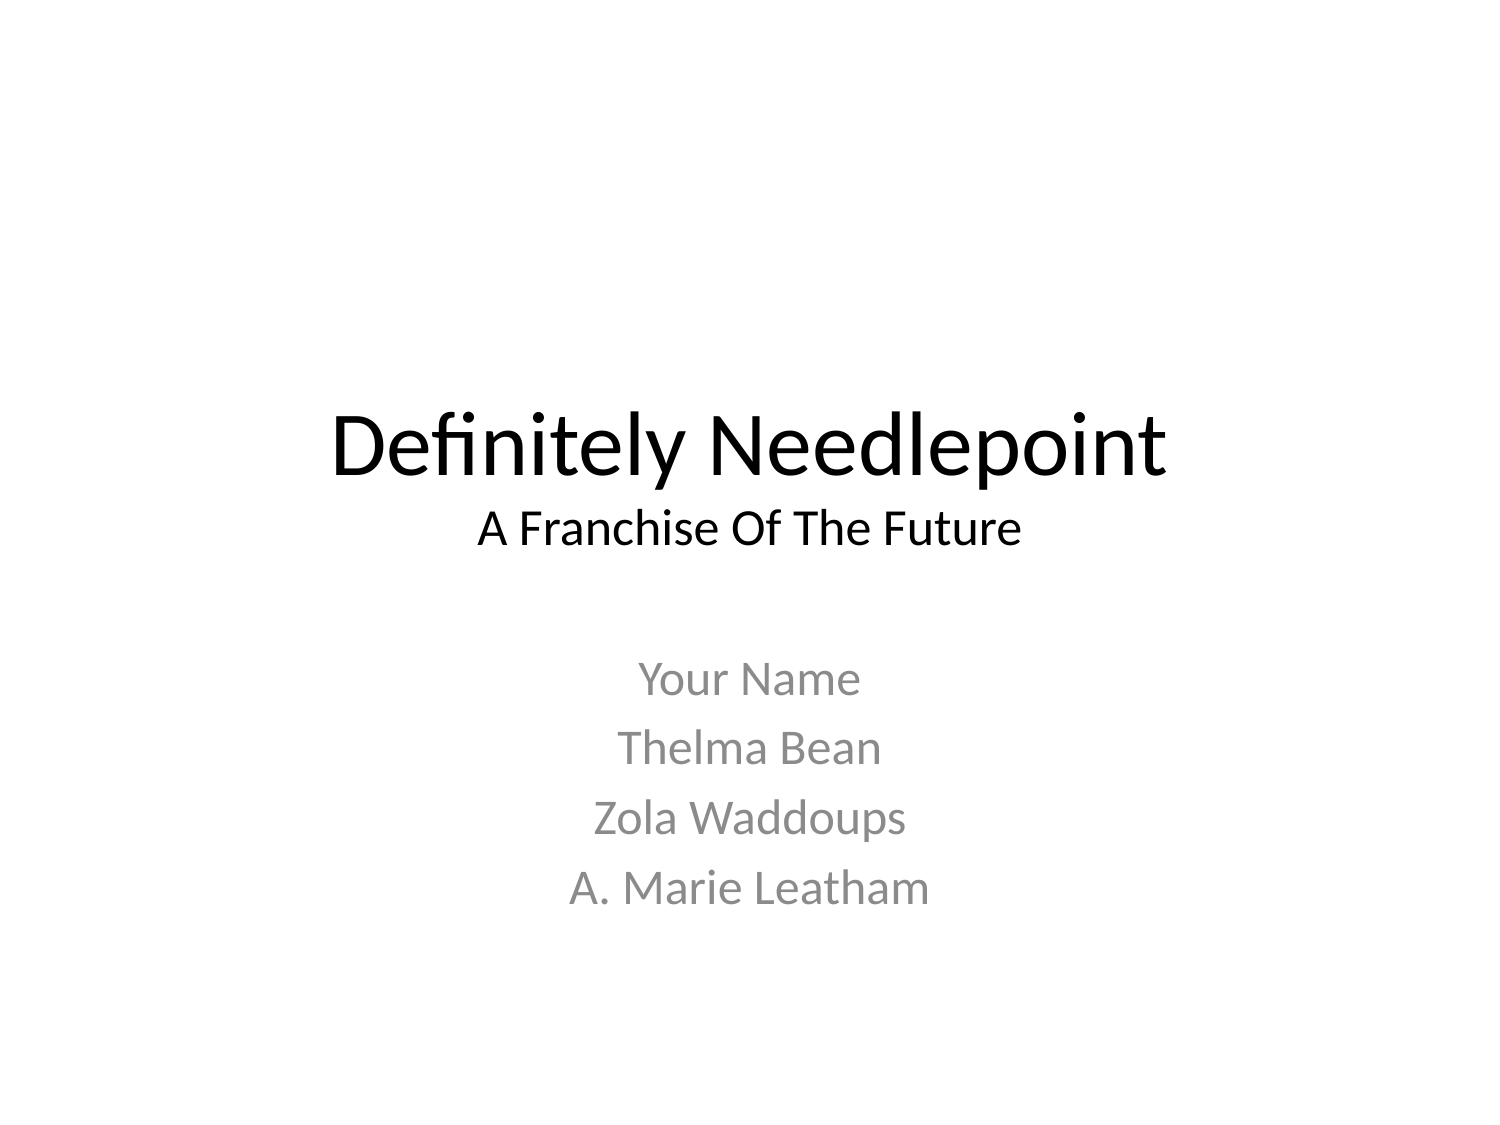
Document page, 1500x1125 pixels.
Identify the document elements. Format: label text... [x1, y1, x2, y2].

subtitle Your Name Thelma Bean Zola Waddoups A. Marie Leatham [225, 637, 1275, 925]
title Definitely Needlepoint A Franchise Of The Future [112, 349, 1388, 591]
